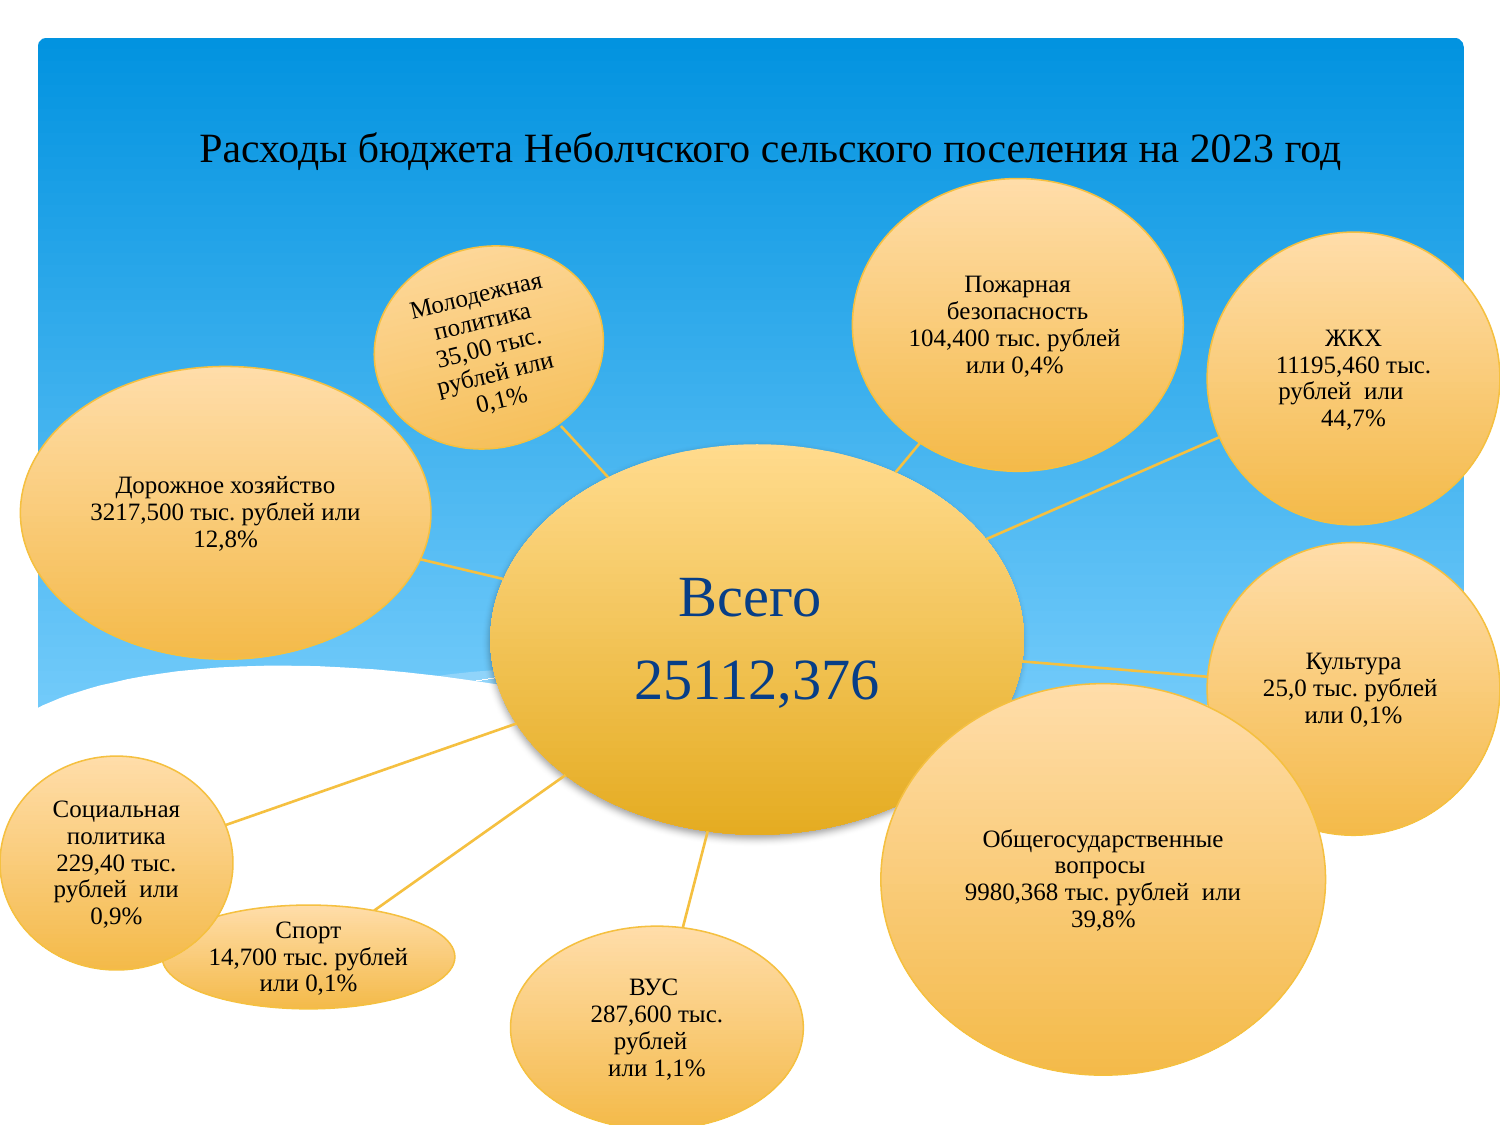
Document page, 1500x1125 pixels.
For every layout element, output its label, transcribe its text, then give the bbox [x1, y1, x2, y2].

title Расходы бюджета Неболчского сельского поселения на 2023 год [40, 112, 1500, 177]
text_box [0, 178, 1500, 1125]
